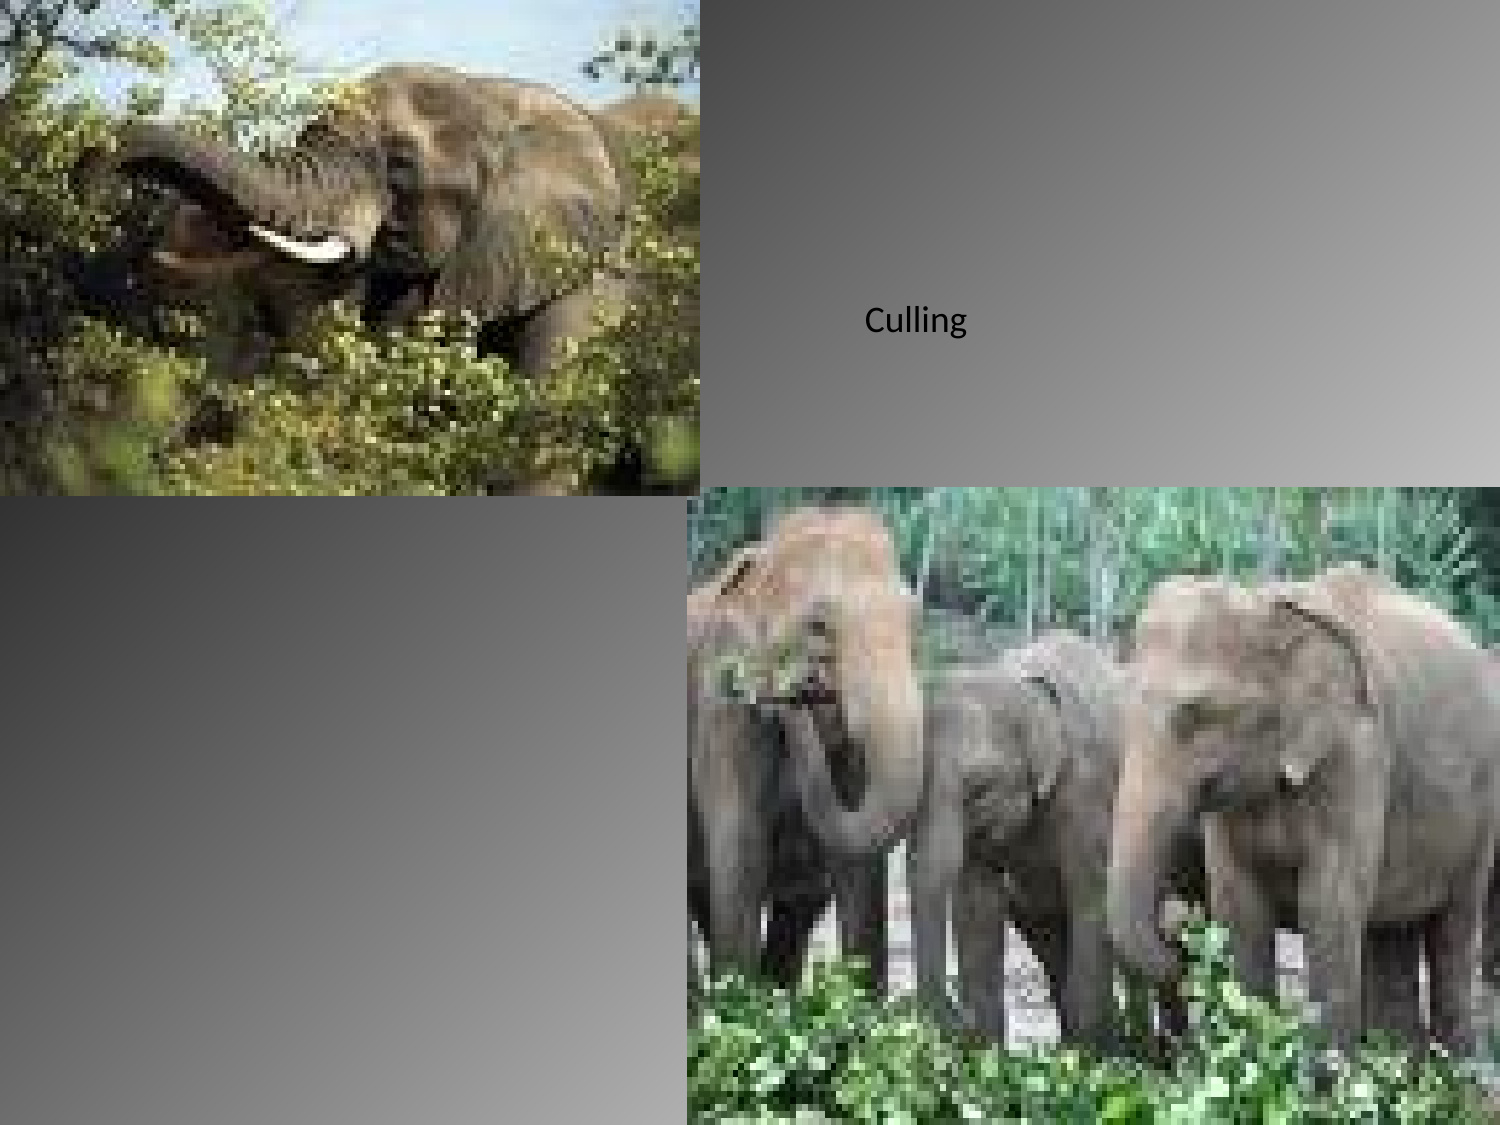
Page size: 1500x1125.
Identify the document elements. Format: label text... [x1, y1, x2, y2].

text_box Culling [849, 287, 1350, 348]
picture [0, 0, 1500, 1125]
